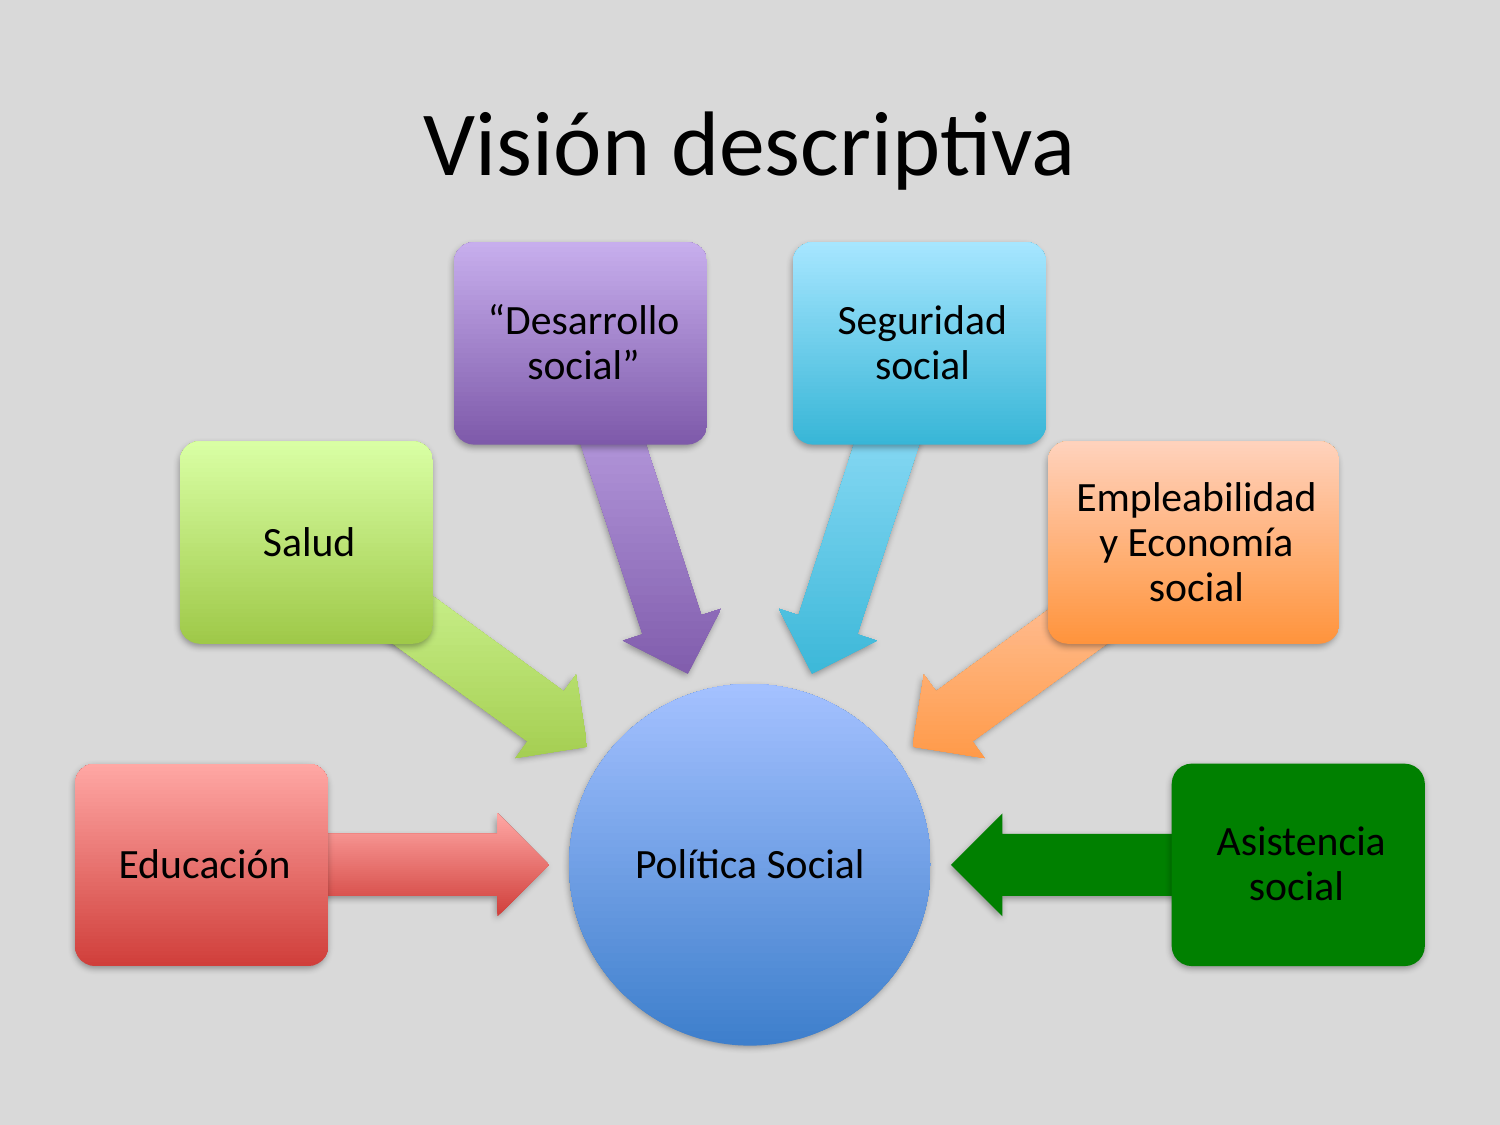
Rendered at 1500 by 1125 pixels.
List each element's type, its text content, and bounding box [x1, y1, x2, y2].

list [74, 232, 1426, 1056]
title Visión descriptiva [75, 45, 1425, 231]
